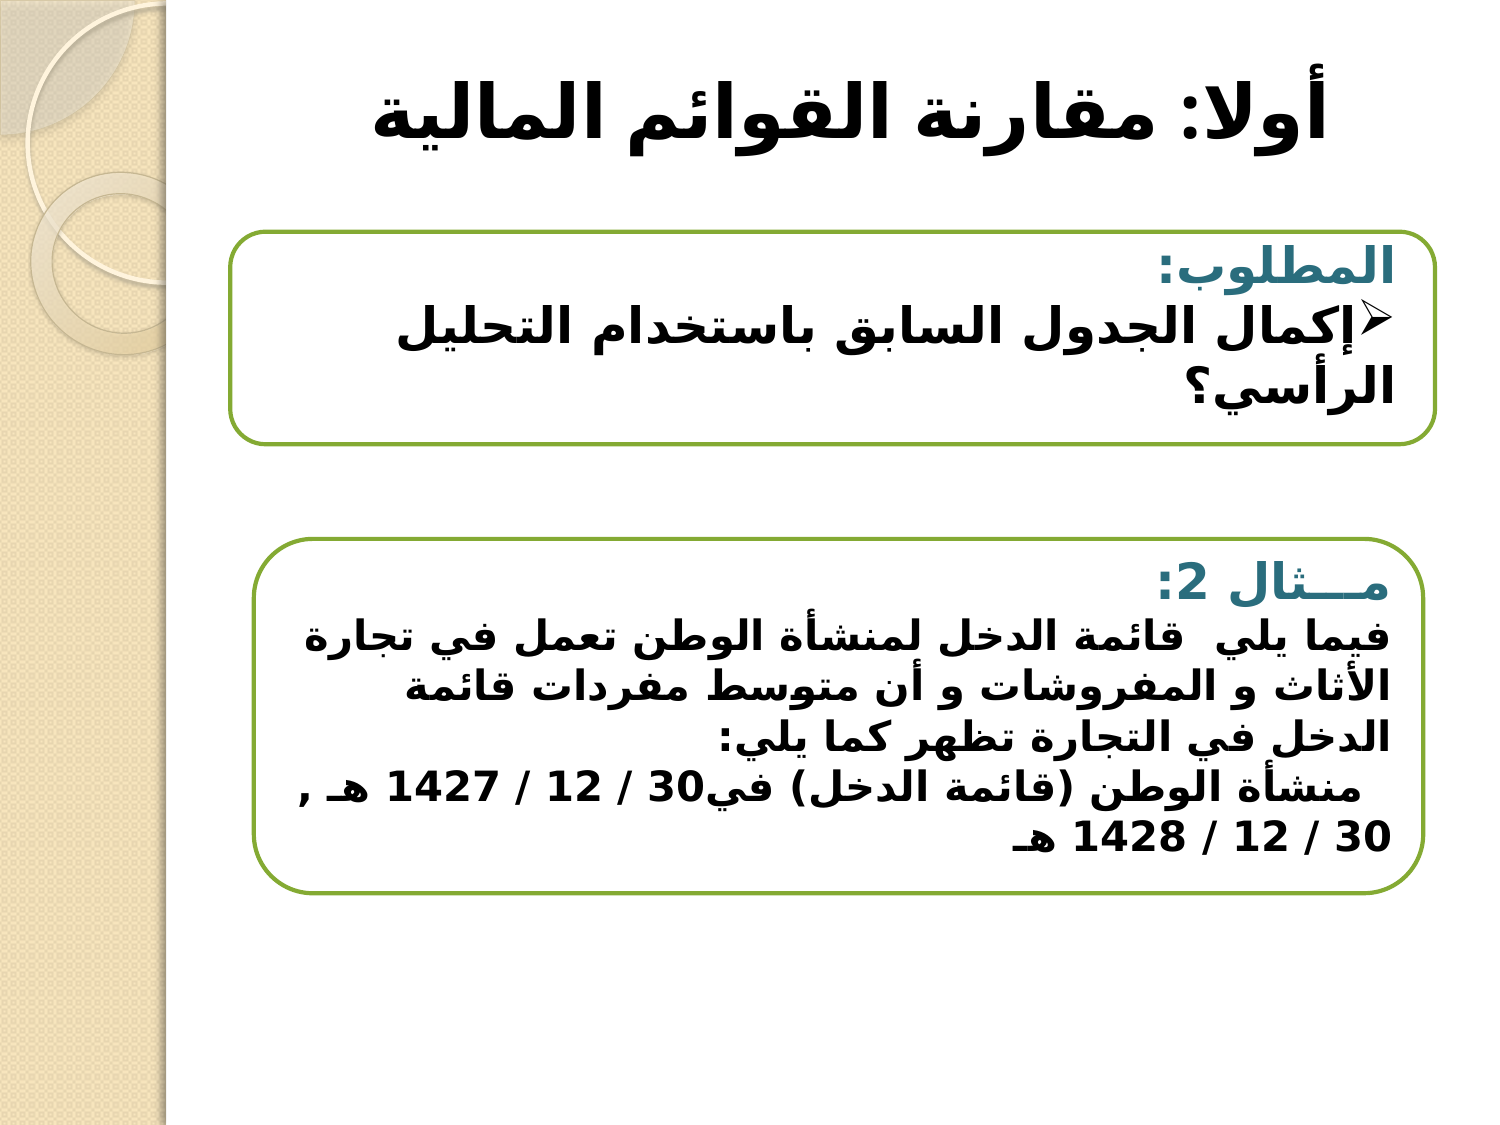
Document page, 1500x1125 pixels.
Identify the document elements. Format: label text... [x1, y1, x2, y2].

text_box [228, 231, 253, 445]
title أولا: مقارنة القوائم المالية [235, 45, 1466, 173]
text_box [251, 555, 1426, 896]
text_box [290, 536, 1387, 541]
text_box مـــثال 2: فيما يلي قائمة الدخل لمنشأة الوطن تعمل في تجارة الأثاث و المفروشات و أن متوسط مفردات قائمة الدخل في التجارة تظهر كما يلي: منشأة الوطن (قائمة الدخل) في30 / 12 / 1427 هـ , 30 / 12 / 1428 هـ [265, 541, 1408, 867]
text_box المطلوب: إكمال الجدول السابق باستخدام التحليل الرأسي؟ [253, 226, 1412, 467]
text_box [1412, 231, 1438, 445]
